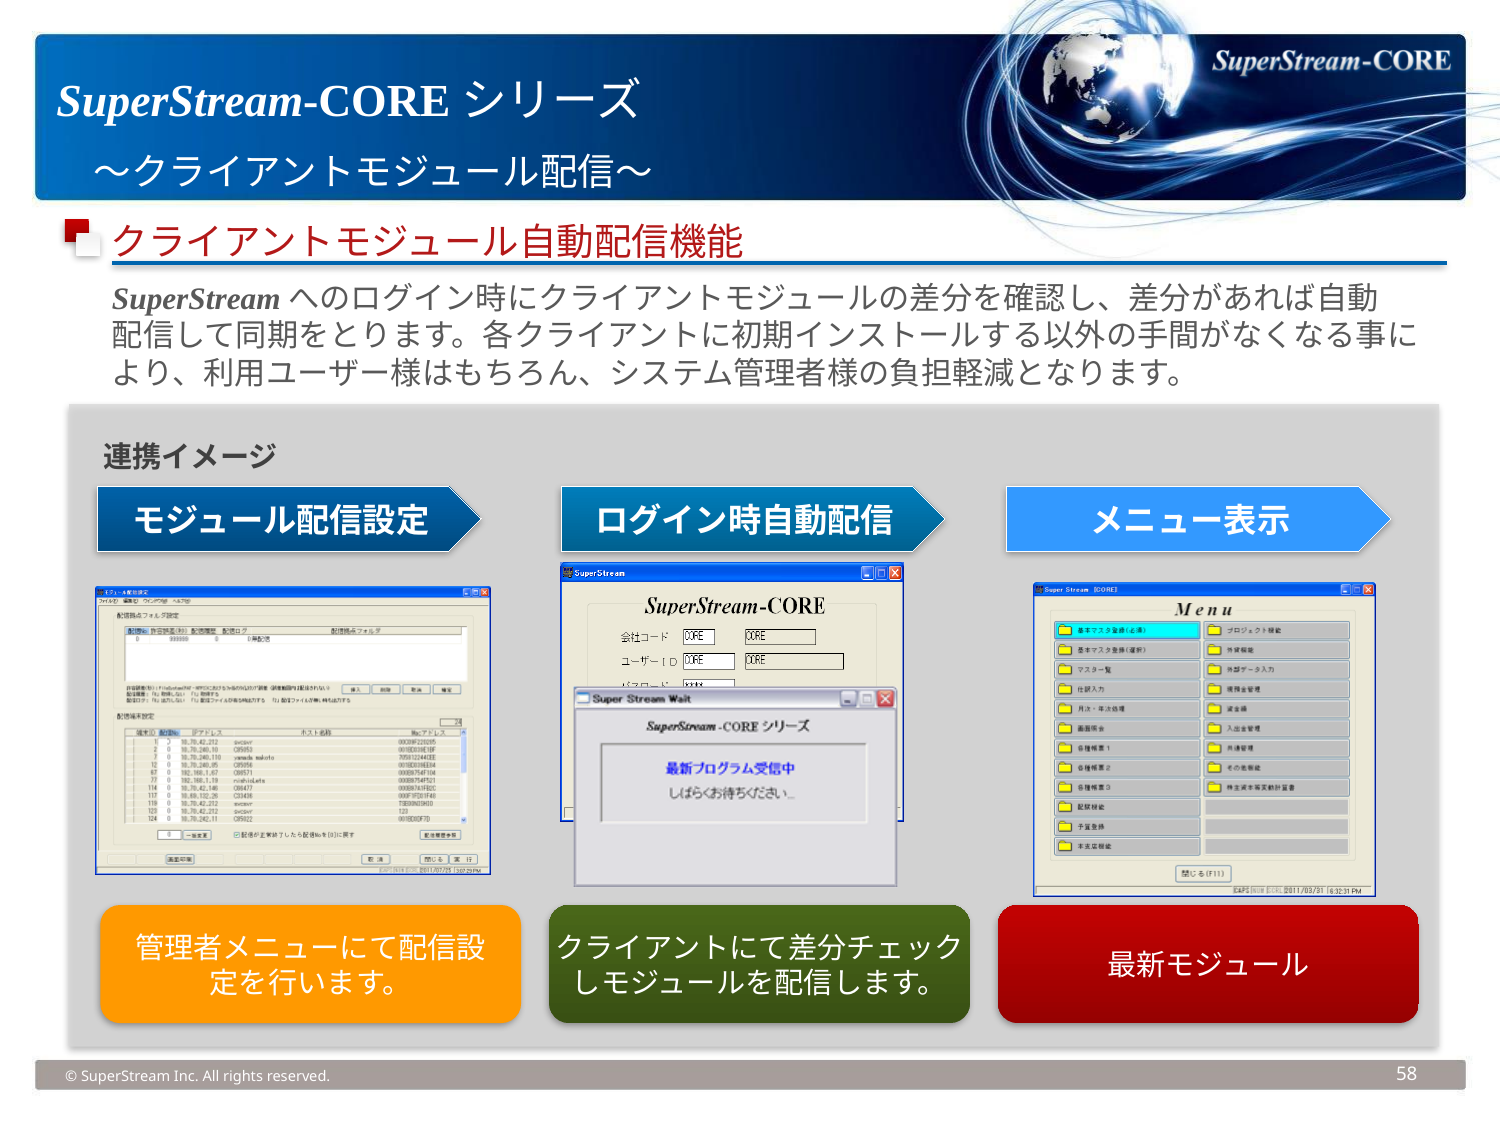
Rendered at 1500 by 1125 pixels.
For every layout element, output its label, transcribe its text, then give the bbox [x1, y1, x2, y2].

text_box SuperStreamへのログイン時にクライアントモジュールの差分を確認し、差分があれば自動 配信して同期をとります。各クライアントに初期インストールする以外の手間がなくなる事に より、利用ユーザー様はもちろん、システム管理者様の負担軽減となります。 [76, 272, 1447, 397]
text_box 最新モジュール [997, 905, 1419, 1024]
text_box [64, 219, 101, 256]
text_box メニュー表示 [1006, 486, 1391, 552]
text_box モジュール配信設定 [97, 486, 482, 552]
slide_number 58 [1299, 1060, 1418, 1090]
text_box 管理者メニューにて配信設定を行います。 [100, 905, 522, 1024]
text_box ログイン時自動配信 [561, 486, 945, 552]
picture [0, 0, 1500, 1125]
text_box クライアントモジュール自動配信機能 [96, 208, 1282, 271]
text_box [69, 404, 1440, 1047]
text_box © SuperStream Inc. All rights reserved. [50, 1059, 423, 1094]
title SuperStream-COREシリーズ ～クライアントモジュール配信～ [41, 35, 1376, 201]
text_box 連携イメージ [103, 423, 1030, 471]
text_box クライアントにて差分チェック しモジュールを配信します。 [549, 905, 970, 1024]
